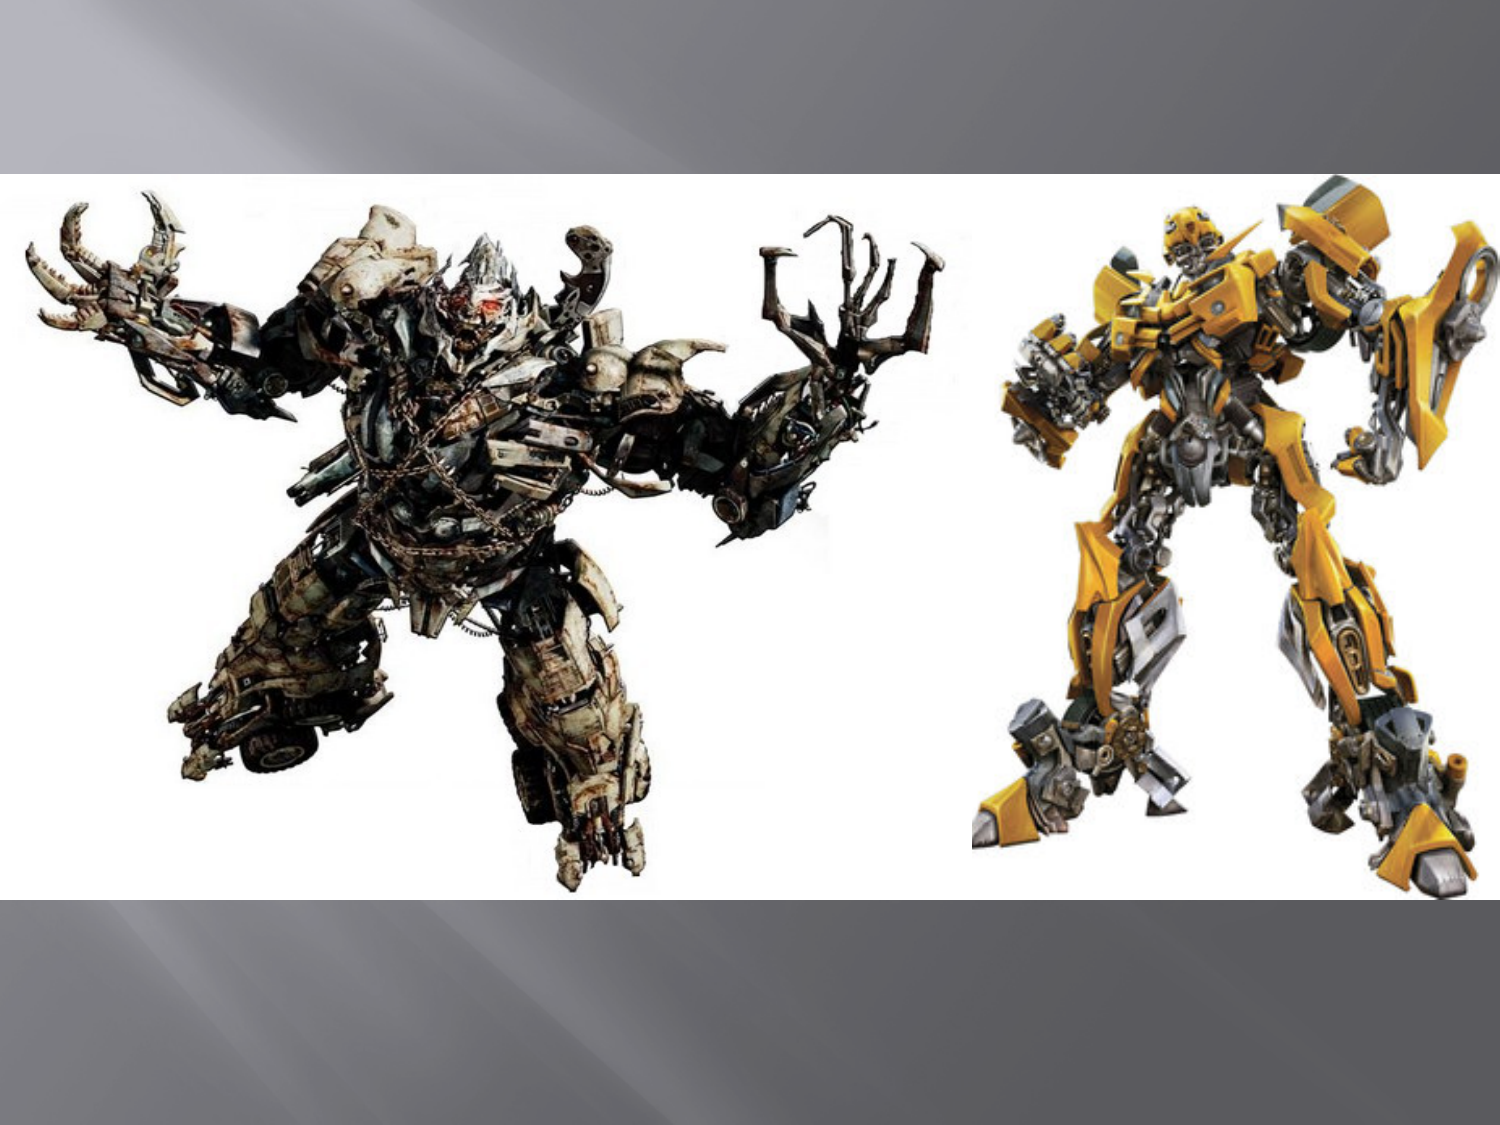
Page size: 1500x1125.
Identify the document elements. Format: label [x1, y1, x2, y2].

picture [0, 174, 1500, 901]
